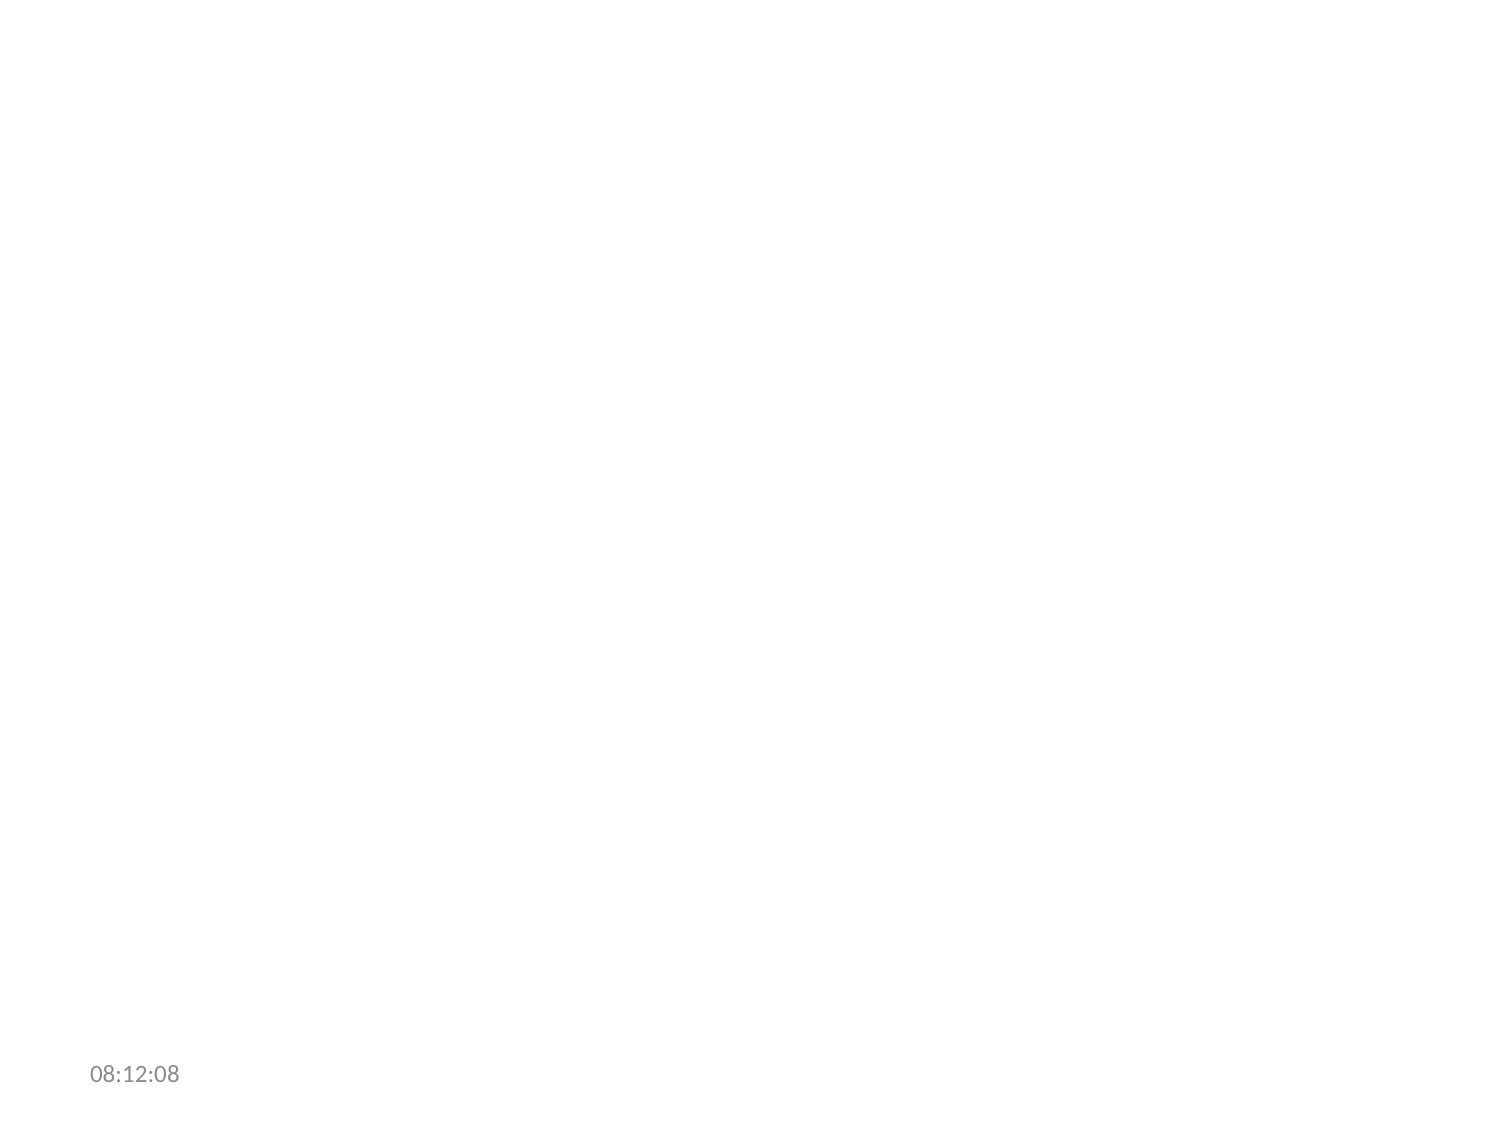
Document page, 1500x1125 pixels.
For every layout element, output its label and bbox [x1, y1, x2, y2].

slide_number [75, 1042, 425, 1103]
